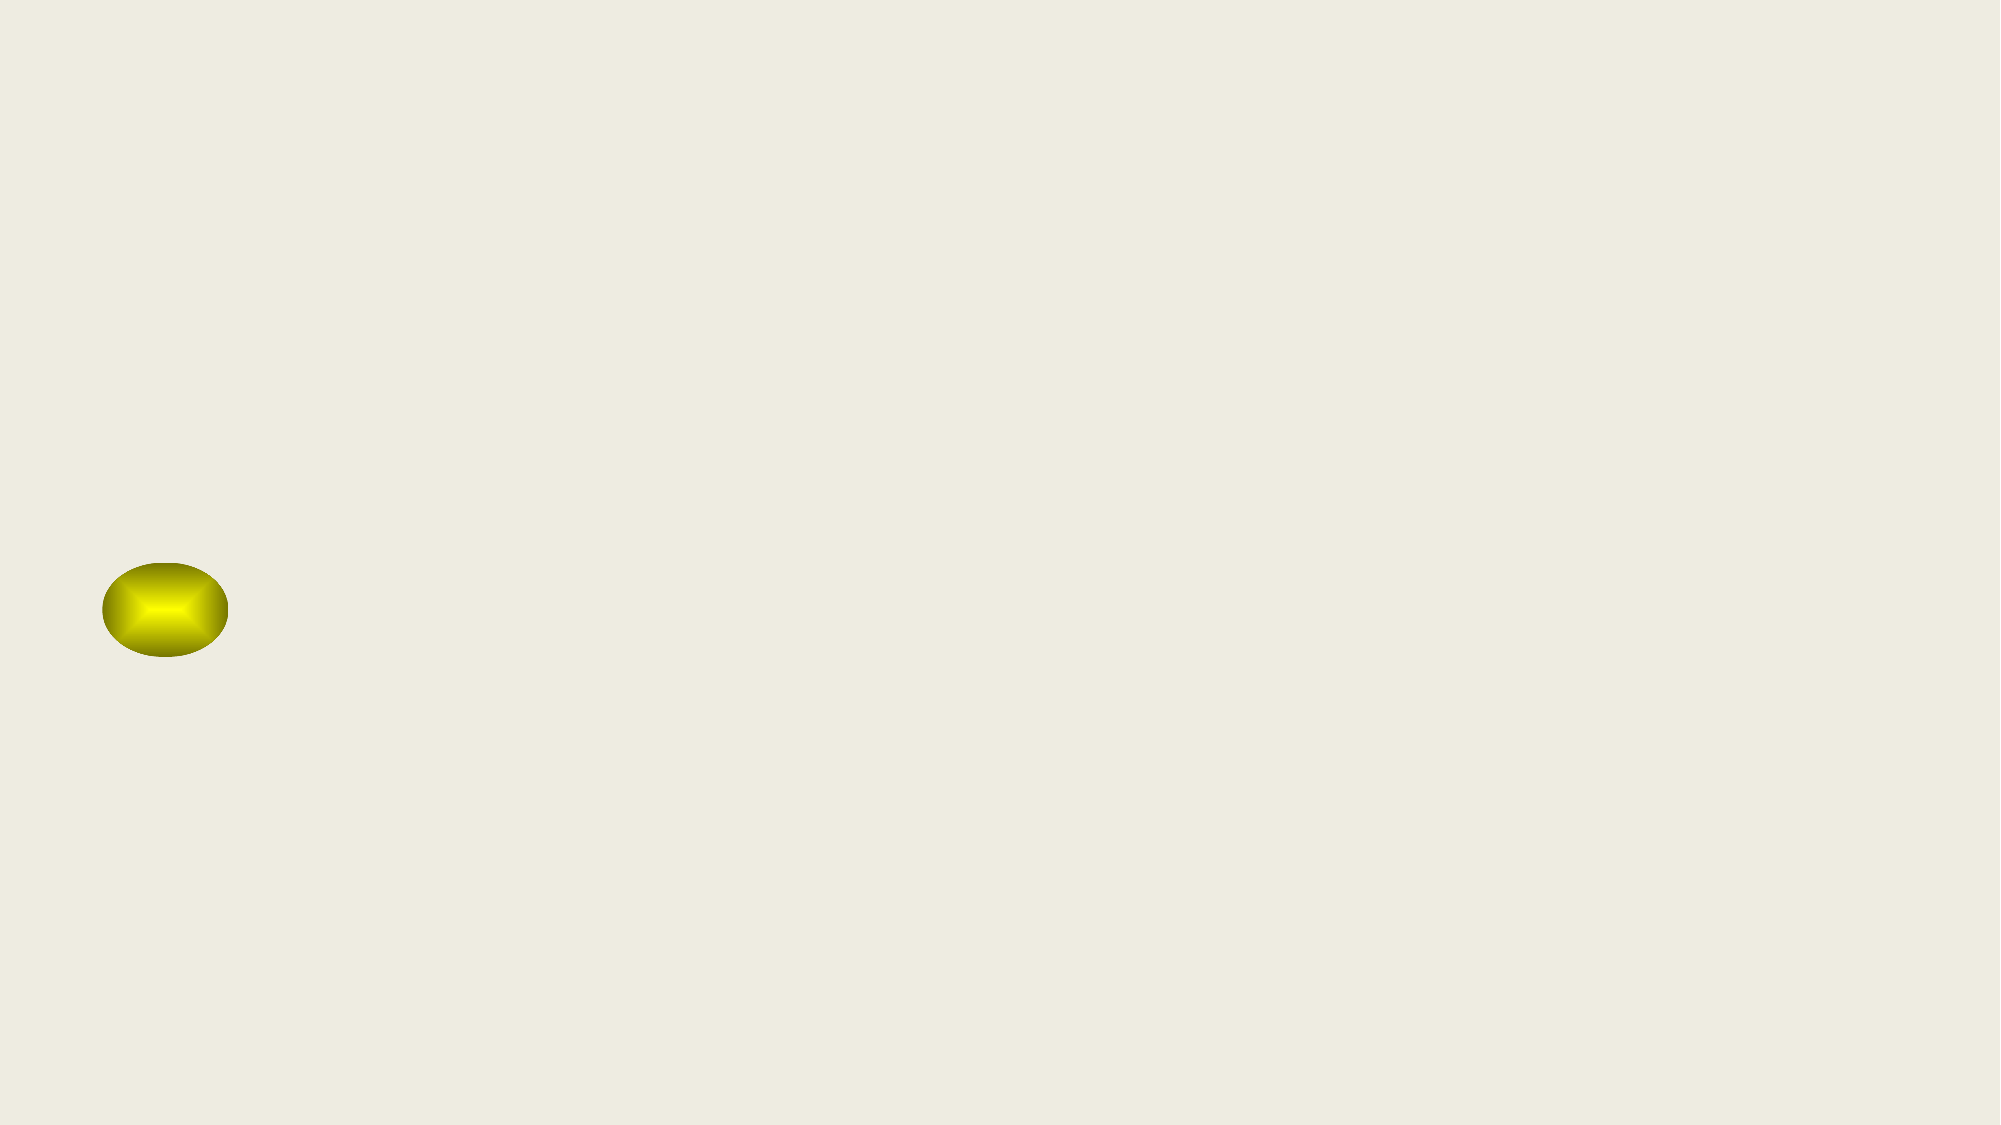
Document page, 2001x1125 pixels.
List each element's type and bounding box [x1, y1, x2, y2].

text_box [102, 562, 229, 658]
